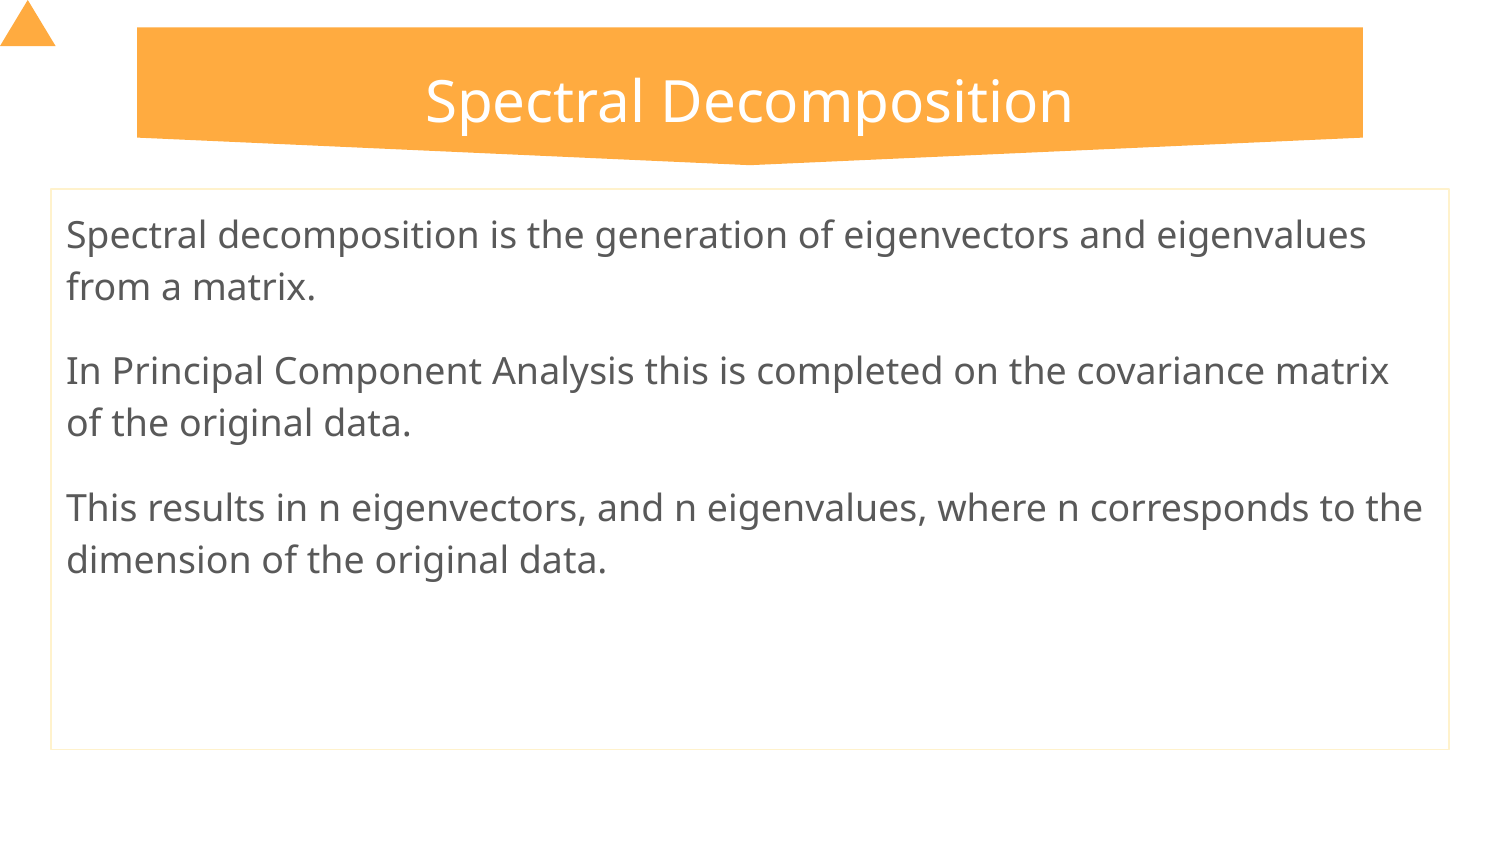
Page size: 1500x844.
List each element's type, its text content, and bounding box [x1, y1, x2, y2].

text_box [279, 144, 1221, 166]
list Spectral decomposition is the generation of eigenvectors and eigenvalues from a matrix. In Principal Component Analysis this is completed on the covariance matrix of the original data. This results in n eigenvectors, and n eigenvalues, where n corresponds to the dimension of the original data. [51, 189, 1449, 750]
text_box [0, 0, 56, 47]
title Spectral Decomposition [51, 49, 1449, 144]
text_box [137, 27, 1363, 49]
